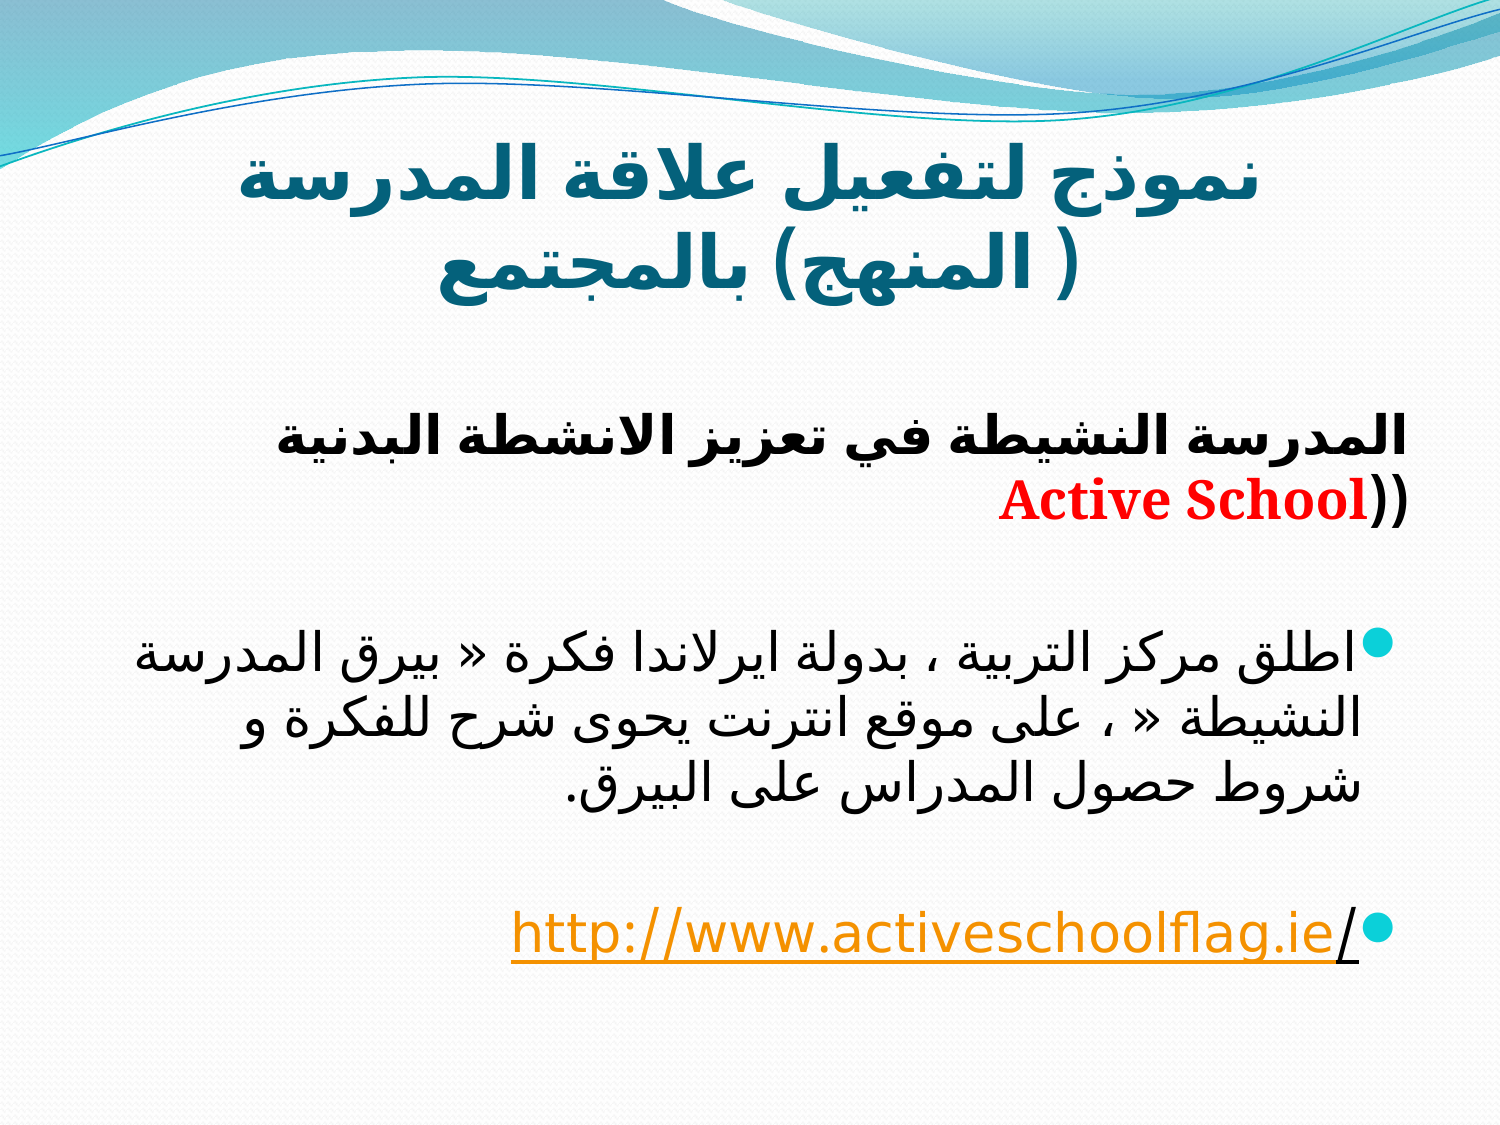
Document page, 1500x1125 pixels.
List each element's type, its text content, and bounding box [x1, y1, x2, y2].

title نموذج لتفعيل علاقة المدرسة ( المنهج) بالمجتمع [75, 115, 1425, 303]
list المدرسة النشيطة في تعزيز الانشطة البدنية ((Active School اطلق مركز التربية ، بدولة ايرلاندا فكرة « بيرق المدرسة النشيطة « ، على موقع انترنت يحوى شرح للفكرة و شروط حصول المدراس على البيرق. http://www.activeschoolflag.ie/ [75, 317, 1425, 1038]
